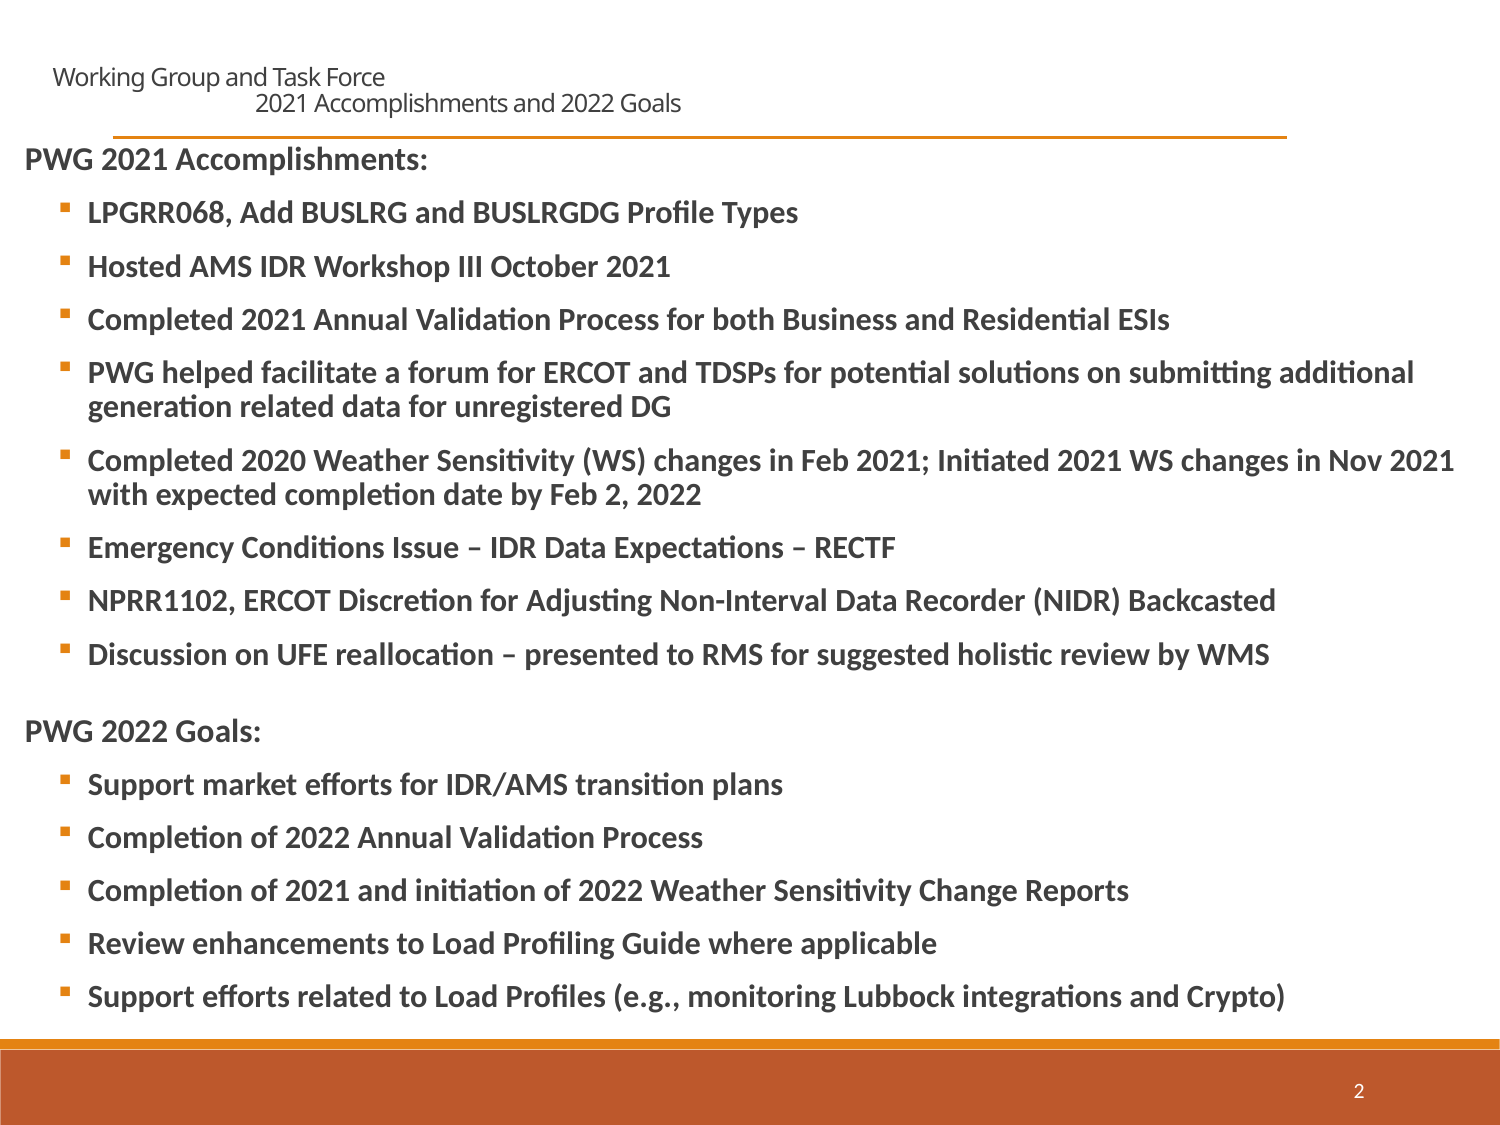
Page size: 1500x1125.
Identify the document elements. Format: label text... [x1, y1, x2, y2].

list PWG 2021 Accomplishments: LPGRR068, Add BUSLRG and BUSLRGDG Profile Types Hosted AMS IDR Workshop III October 2021 Completed 2021 Annual Validation Process for both Business and Residential ESIs PWG helped facilitate a forum for ERCOT and TDSPs for potential solutions on submitting additional generation related data for unregistered DG Completed 2020 Weather Sensitivity (WS) changes in Feb 2021; Initiated 2021 WS changes in Nov 2021 with expected completion date by Feb 2, 2022 Emergency Conditions Issue – IDR Data Expectations – RECTF NPRR1102, ERCOT Discretion for Adjusting Non-Interval Data Recorder (NIDR) Backcasted Discussion on UFE reallocation – presented to RMS for suggested holistic review by WMS PWG 2022 Goals: Support market efforts for IDR/AMS transition plans Completion of 2022 Annual Validation Process Completion of 2021 and initiation of 2022 Weather Sensitivity Change Reports Review enhancements to Load Profiling Guide where applicable Support efforts related to Load Profiles (e.g., monitoring Lubbock integrations and Crypto) [24, 122, 1475, 1063]
slide_number 2 [1218, 1059, 1380, 1120]
title Working Group and Task Force 2021 Accomplishments and 2022 Goals [37, 19, 1475, 122]
